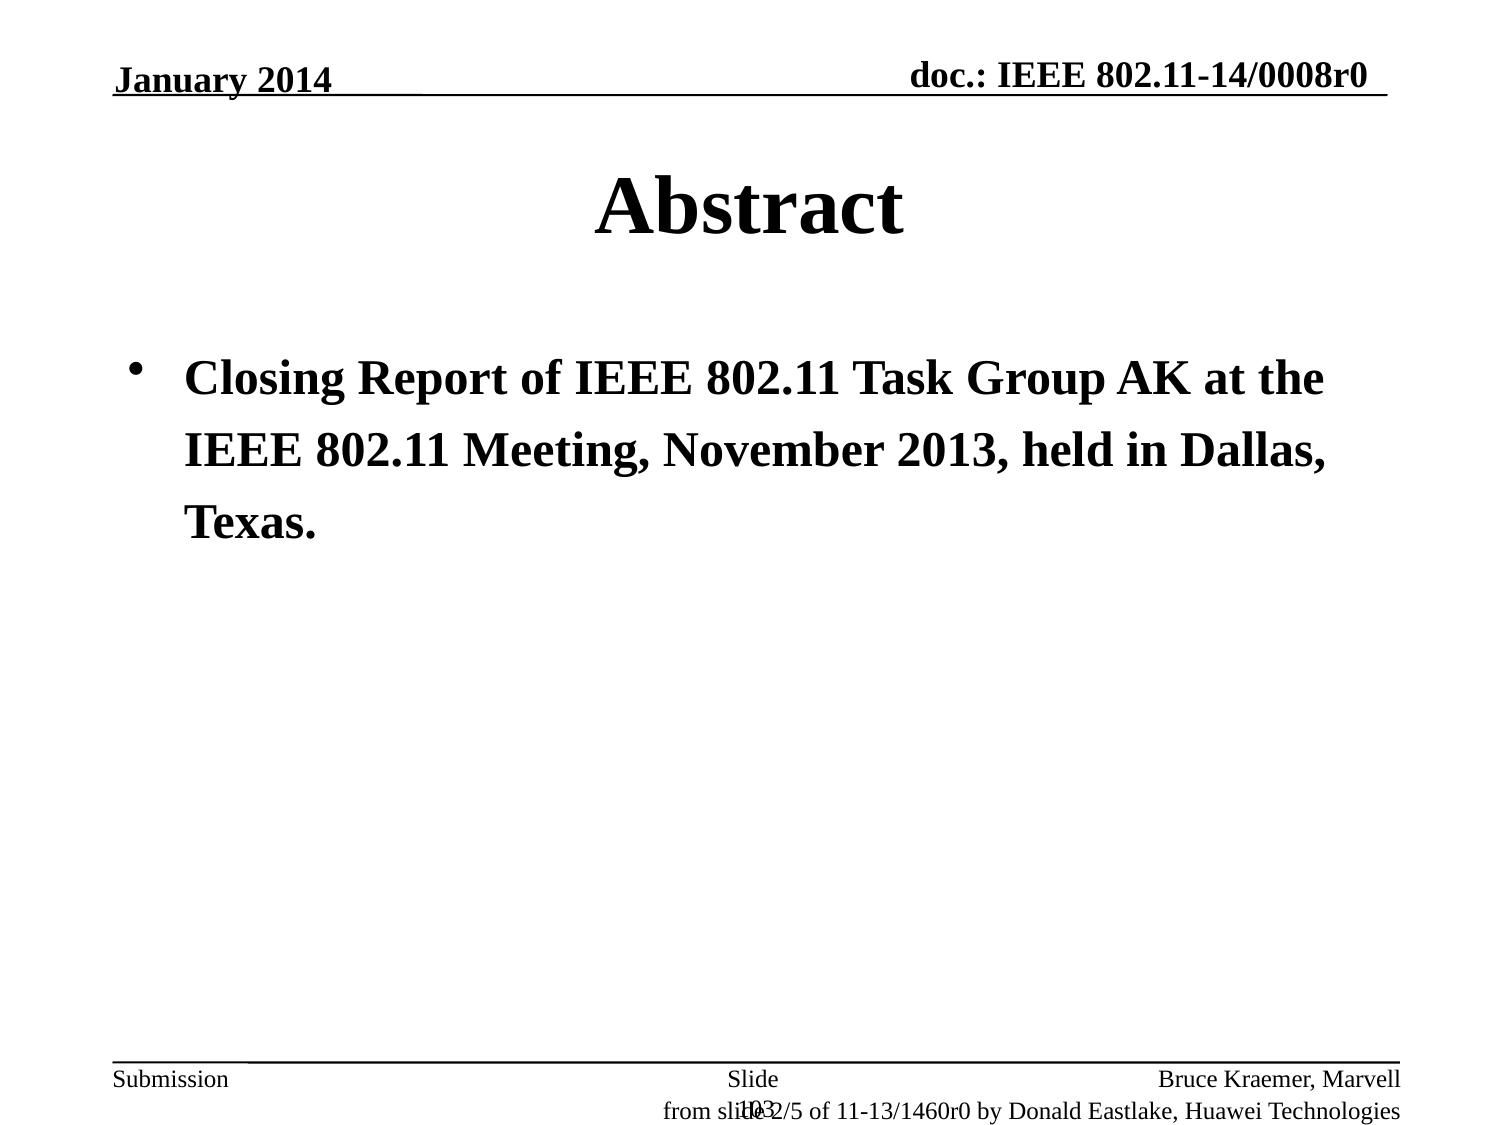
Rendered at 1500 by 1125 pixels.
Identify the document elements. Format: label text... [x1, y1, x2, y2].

footer Bruce Kraemer, Marvell [902, 1062, 1402, 1087]
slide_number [114, 54, 374, 100]
title Abstract [112, 112, 1388, 288]
text_box from slide 2/5 of 11-13/1460r0 by Donald Eastlake, Huawei Technologies [343, 1087, 1417, 1125]
slide_number Slide 103 [712, 1062, 800, 1087]
list Closing Report of IEEE 802.11 Task Group AK at the IEEE 802.11 Meeting, November 2013, held in Dallas, Texas. [112, 324, 1388, 1000]
